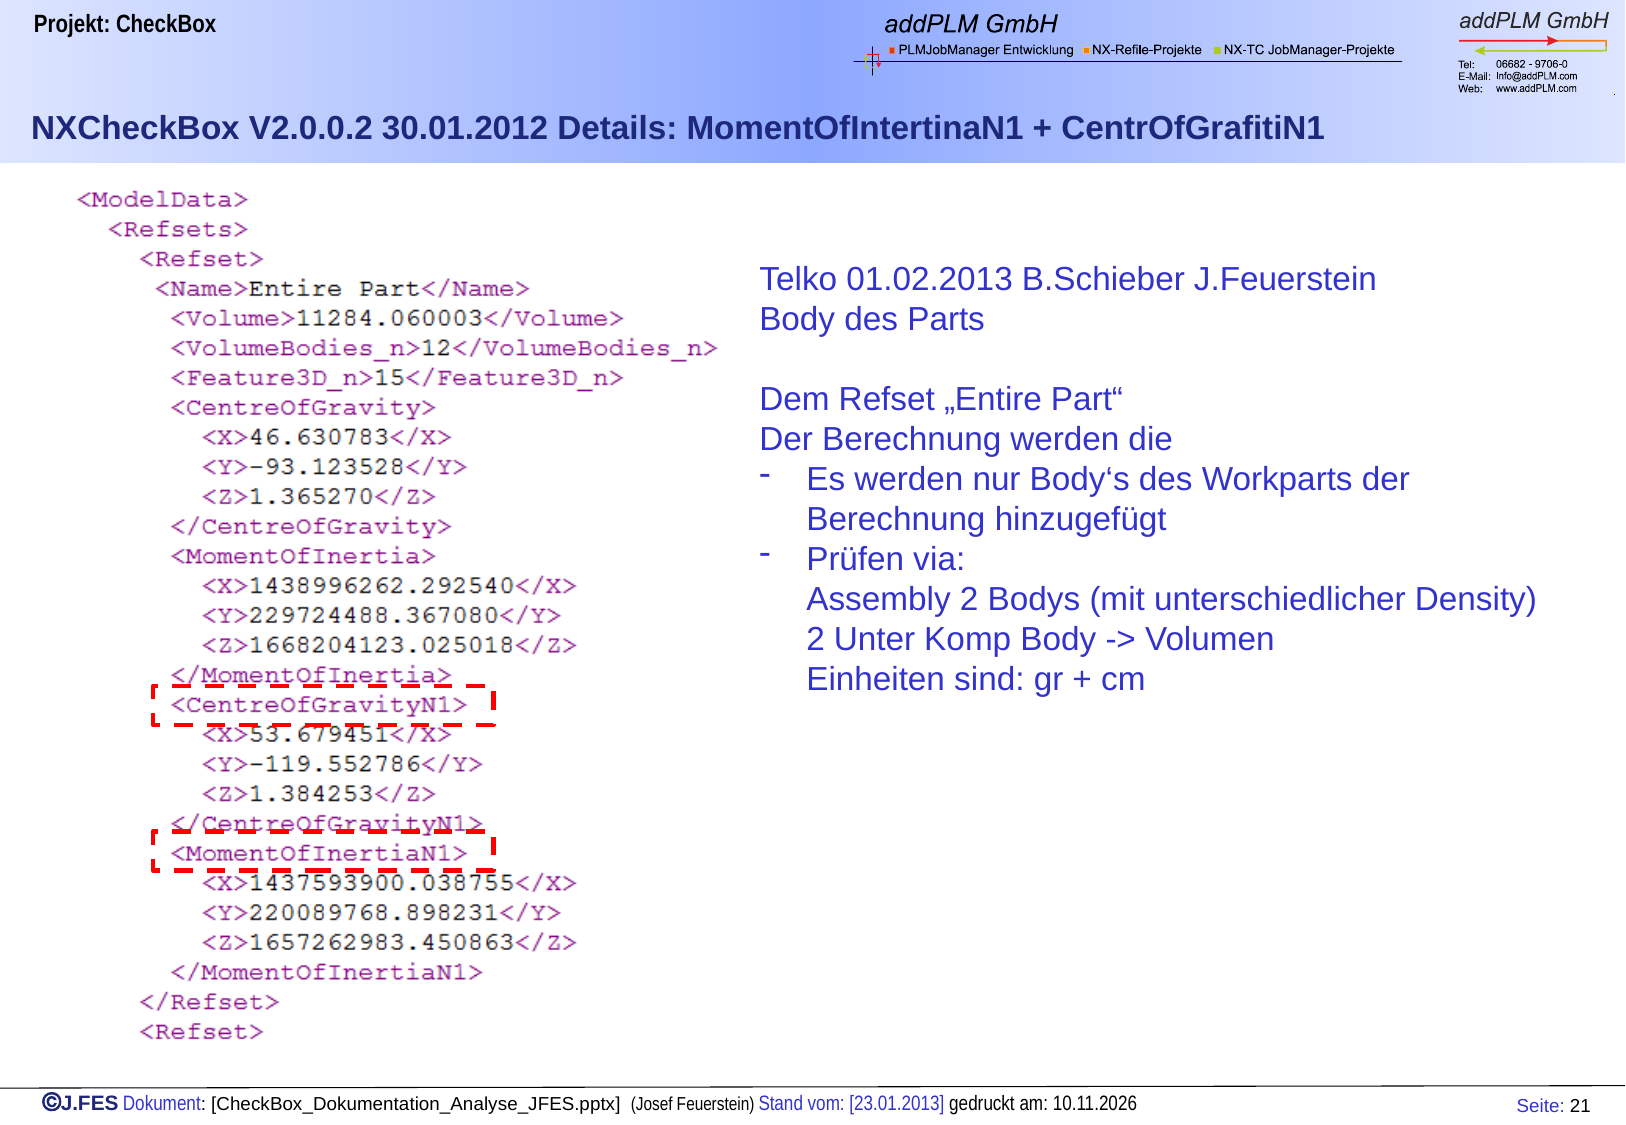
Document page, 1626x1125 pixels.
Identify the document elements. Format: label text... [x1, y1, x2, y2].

picture [72, 185, 745, 1047]
text_box Telko 01.02.2013 B.Schieber J.Feuerstein Body des Parts Dem Refset „Entire Part“ Der Berechnung werden die Es werden nur Body‘s des Workparts der Berechnung hinzugefügt Prüfen via: Assembly 2 Bodys (mit unterschiedlicher Density) 2 Unter Komp Body -> Volumen Einheiten sind: gr + cm [751, 250, 1595, 704]
title NXCheckBox V2.0.0.2 30.01.2012 Details: MomentOfIntertinaN1 + CentrOfGrafitiN1 [30, 73, 1600, 148]
